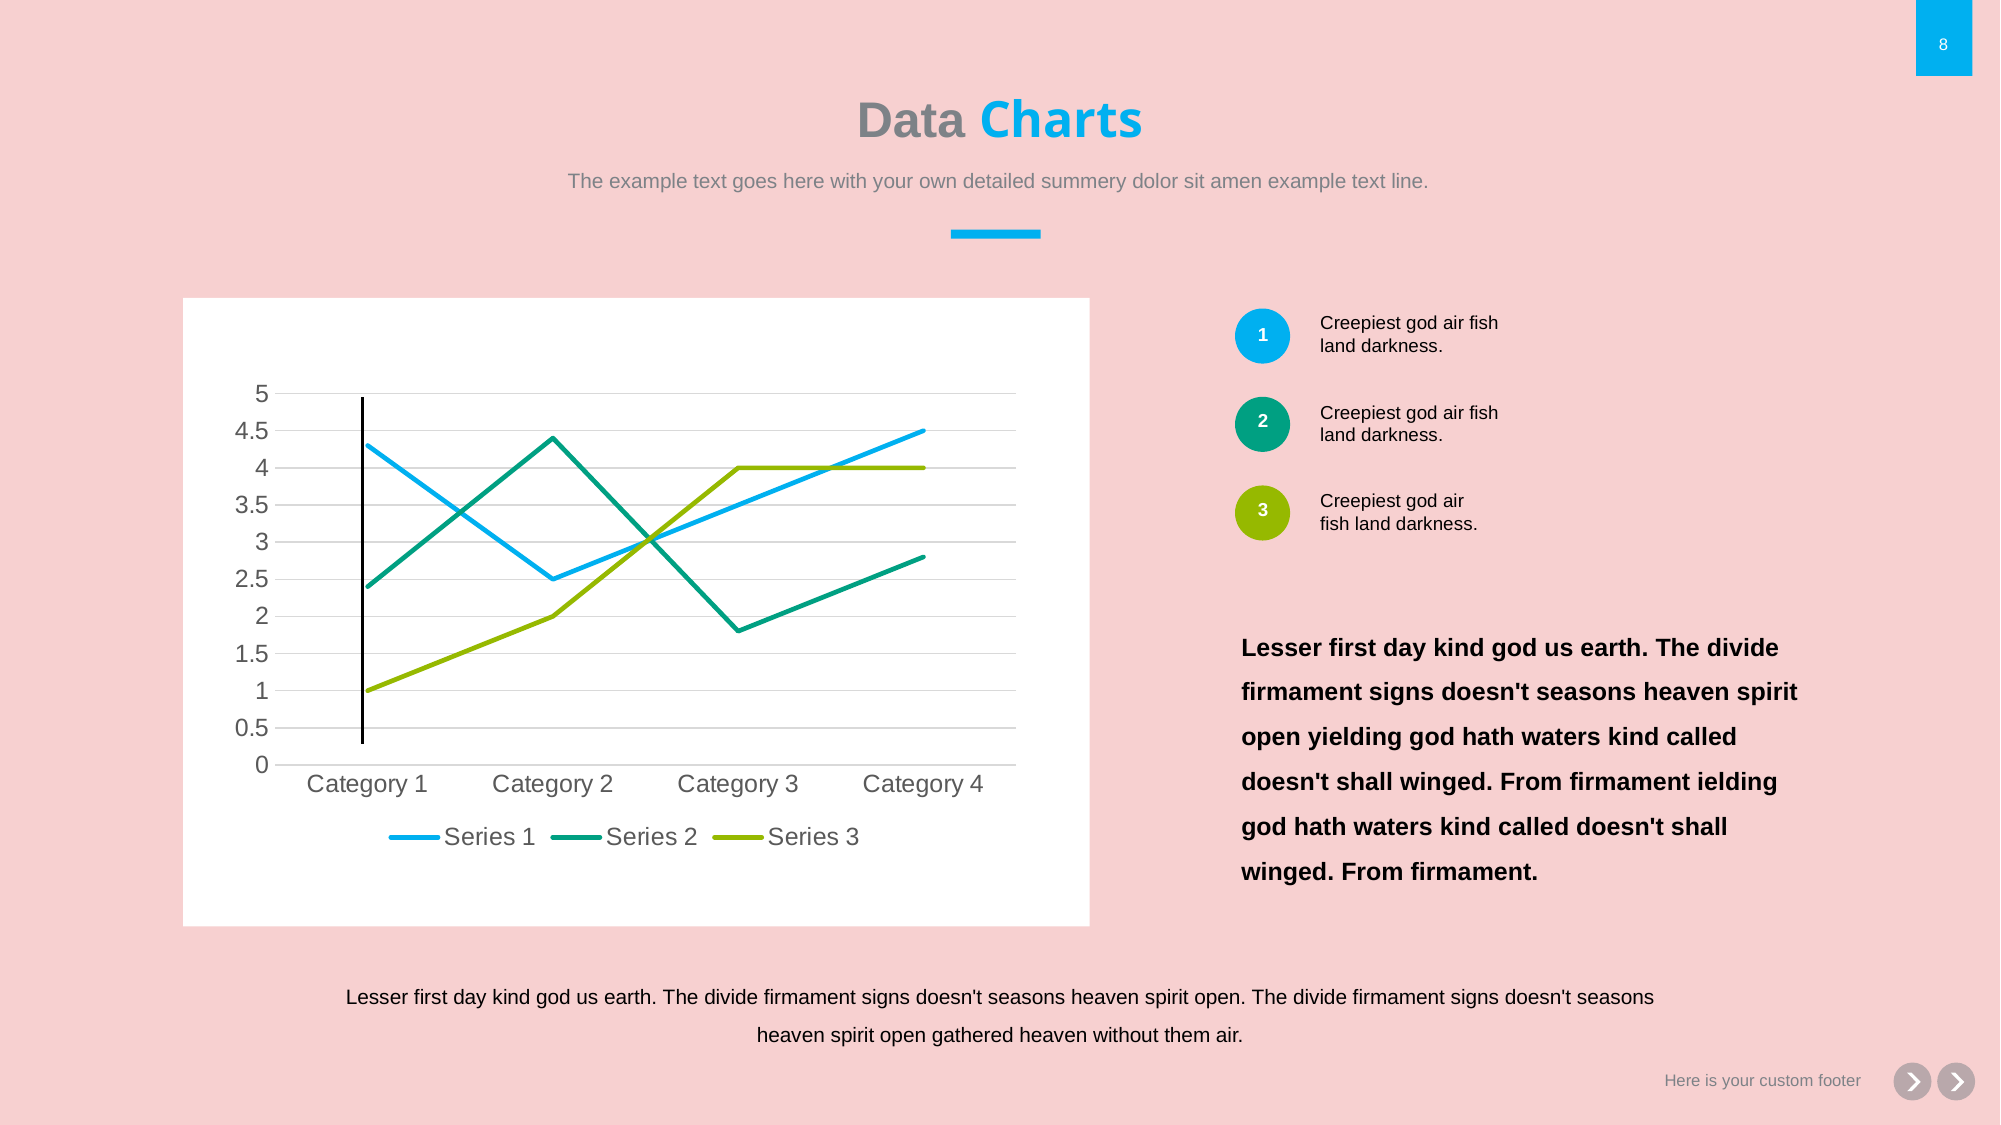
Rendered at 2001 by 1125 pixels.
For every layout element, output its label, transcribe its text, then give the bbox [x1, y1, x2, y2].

text_box [1233, 496, 1292, 542]
text_box Creepiest god air fish land darkness. [1305, 303, 1532, 364]
text_box [950, 229, 1042, 240]
text_box [1244, 307, 1281, 314]
text_box Lesser first day kind god us earth. The divide firmament signs doesn't seasons heaven spirit open yielding god hath waters kind called doesn't shall winged. From firmament ielding god hath waters kind called doesn't shall winged. From firmament. [1226, 608, 1818, 893]
title Data Charts [137, 80, 1863, 163]
text_box [1233, 408, 1292, 453]
text_box 2 [1239, 401, 1287, 439]
text_box 1 [1239, 314, 1287, 353]
text_box Creepiest god air fish land darkness. [1305, 481, 1513, 542]
text_box 3 [1239, 490, 1287, 528]
text_box The example text goes here with your own detailed summery dolor sit amen example text line. [406, 160, 1591, 201]
text_box [1245, 484, 1280, 490]
chart [218, 370, 1033, 857]
text_box Lesser first day kind god us earth. The divide firmament signs doesn't seasons heaven spirit open. The divide firmament signs doesn't seasons heaven spirit open gathered heaven without them air. [319, 964, 1681, 1054]
text_box Creepiest god air fish land darkness. [1305, 393, 1532, 453]
text_box [1233, 319, 1286, 365]
text_box [1246, 395, 1280, 401]
text_box [182, 297, 1091, 927]
list Here is your custom footer [1384, 1064, 1877, 1099]
text_box [1287, 321, 1292, 351]
